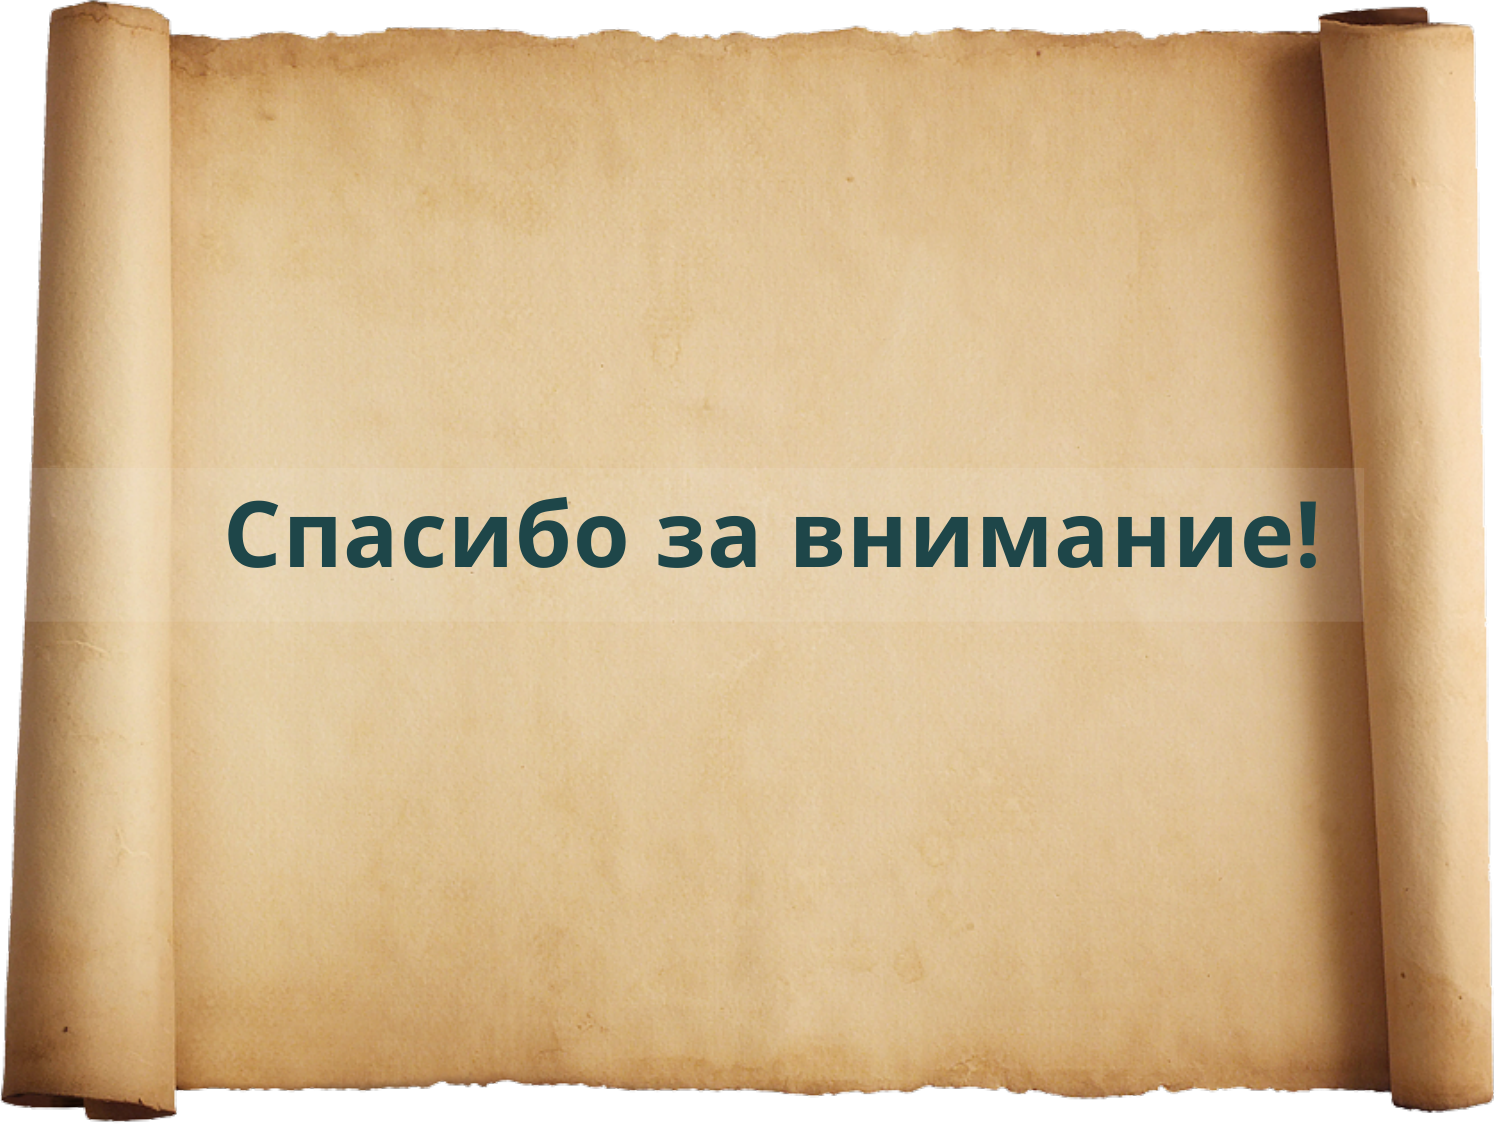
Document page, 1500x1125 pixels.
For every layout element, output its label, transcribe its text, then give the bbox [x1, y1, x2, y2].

list Спасибо за внимание! [0, 467, 1365, 622]
picture [0, 0, 1500, 1125]
